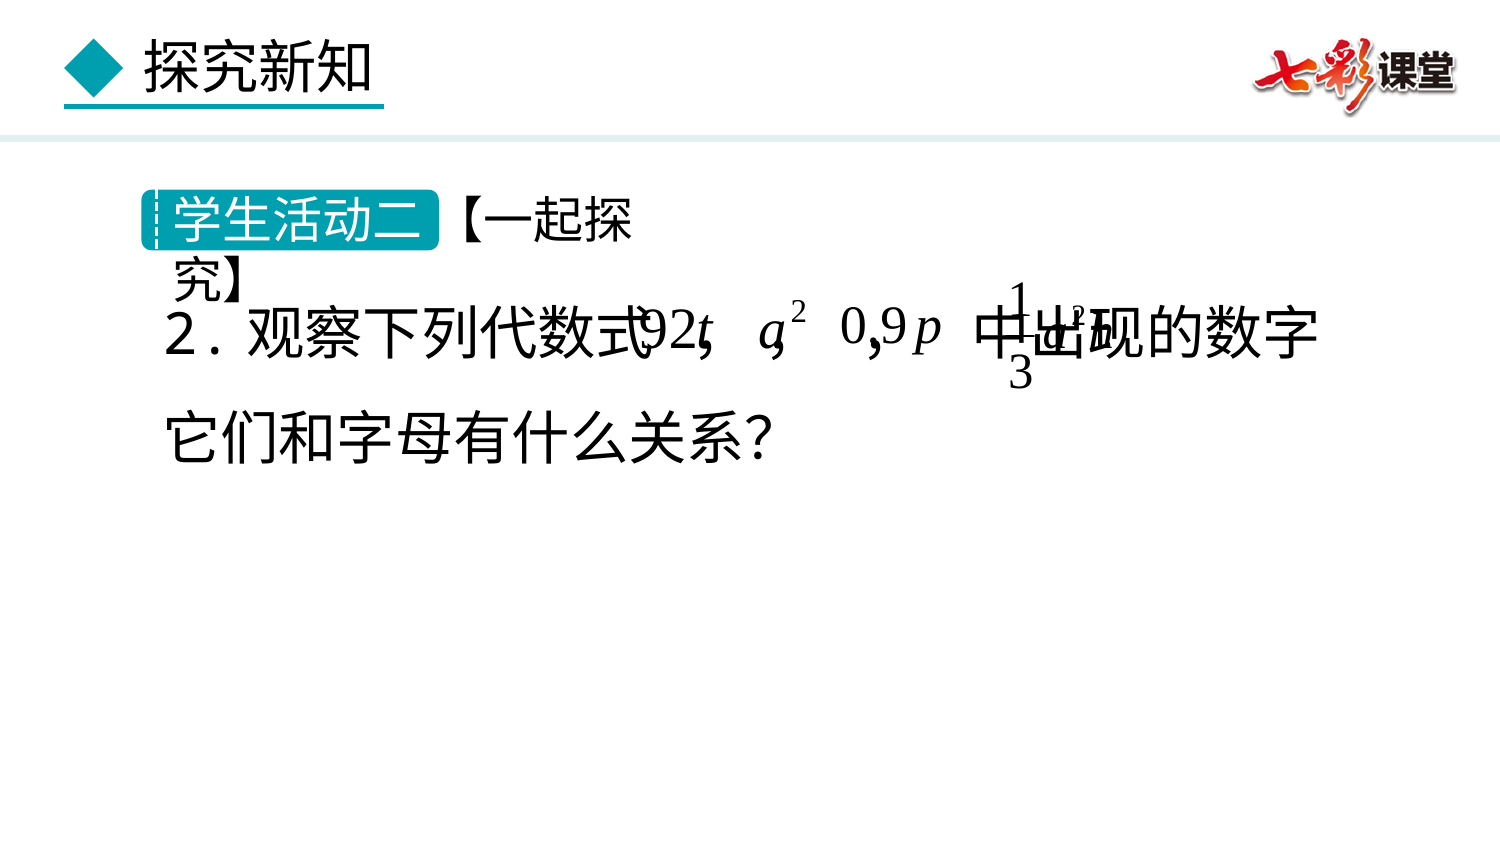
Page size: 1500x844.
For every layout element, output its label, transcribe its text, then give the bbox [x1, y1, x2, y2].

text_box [631, 294, 725, 363]
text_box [141, 180, 744, 257]
picture [1249, 32, 1461, 118]
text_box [749, 286, 817, 363]
text_box 2.观察下列代数式 ， ， ， 中出现的数字它们和字母有什么关系？ [147, 254, 1337, 479]
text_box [832, 294, 955, 367]
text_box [997, 267, 1125, 400]
